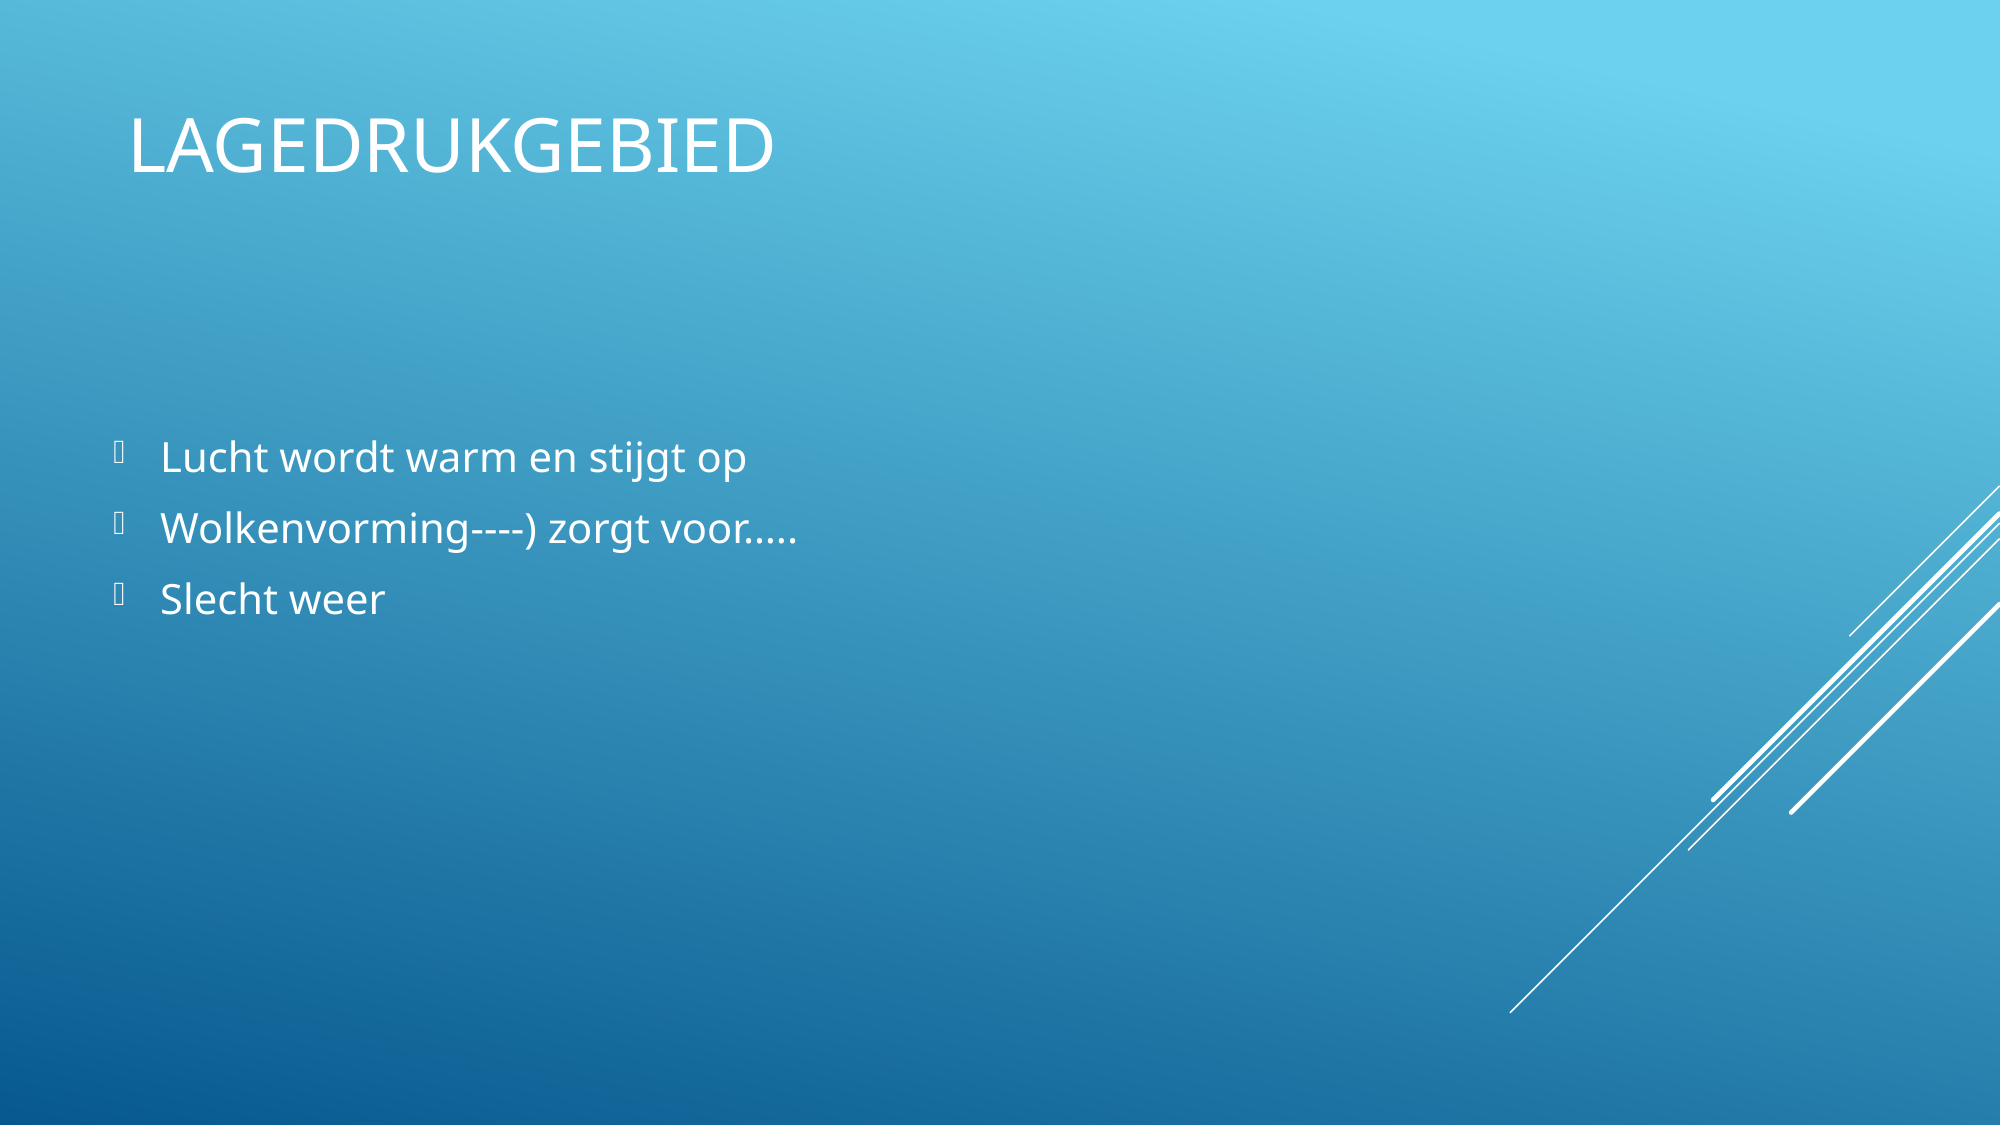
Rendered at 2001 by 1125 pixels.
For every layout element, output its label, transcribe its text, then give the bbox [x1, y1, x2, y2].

list Lucht wordt warm en stijgt op Wolkenvorming----) zorgt voor….. Slecht weer [98, 265, 1499, 859]
title lagedrukgebied [112, 18, 1513, 266]
